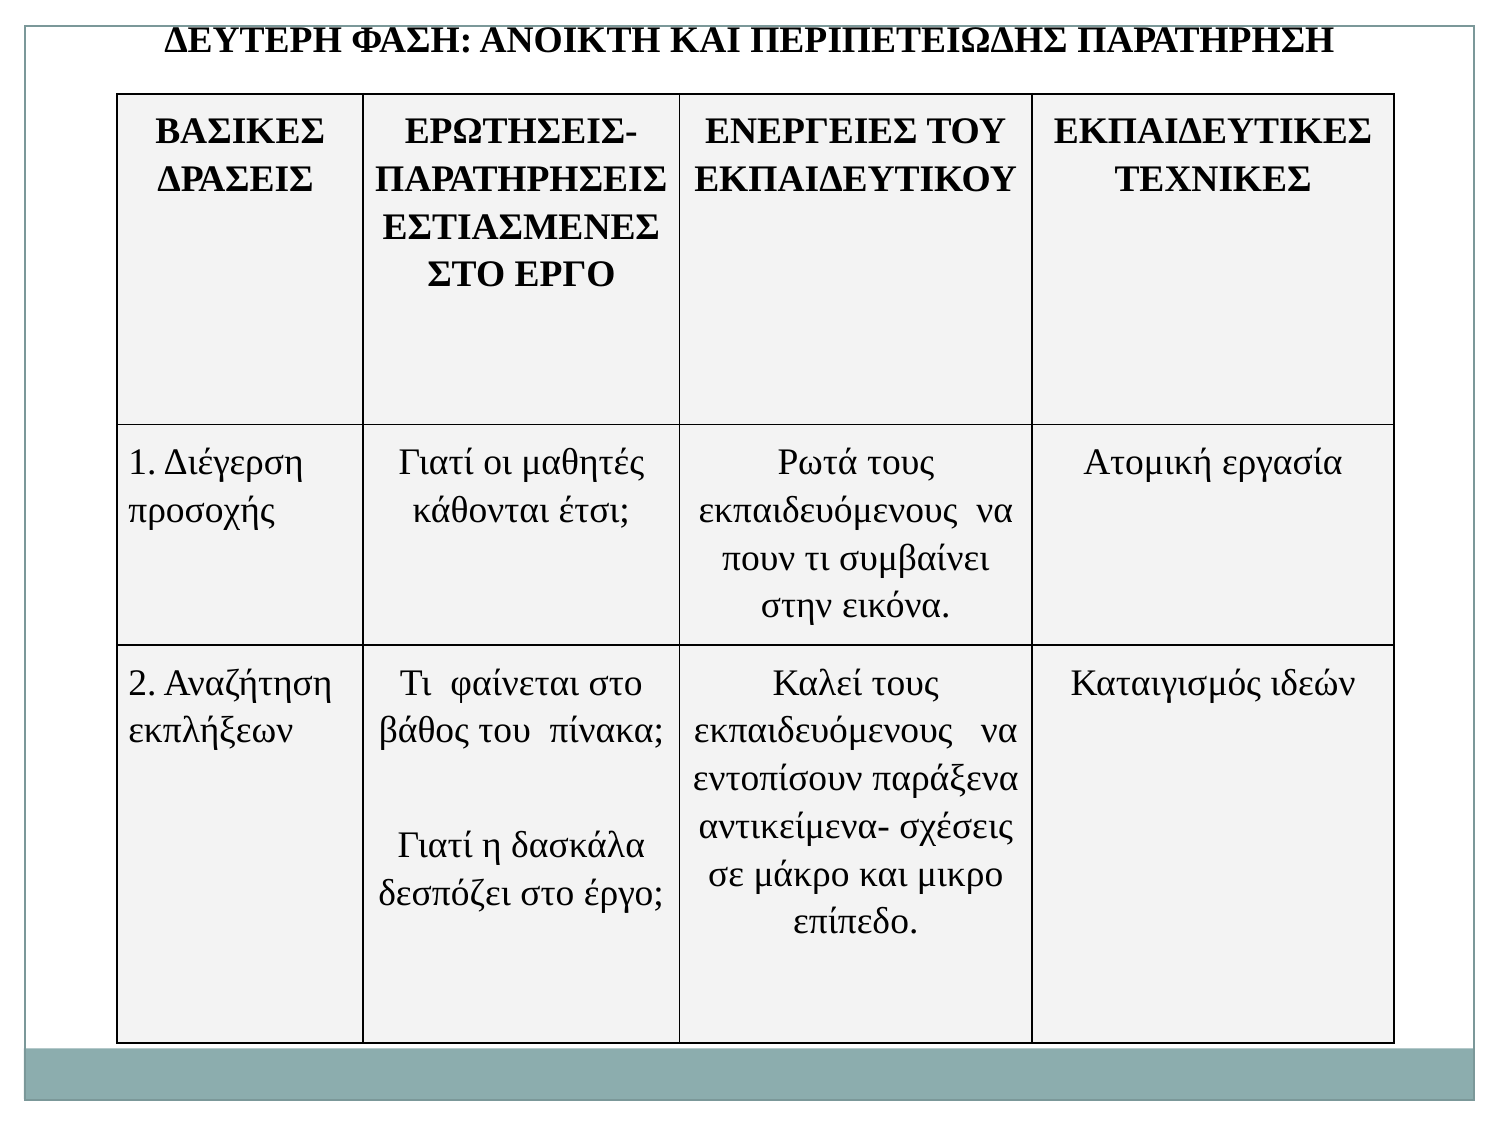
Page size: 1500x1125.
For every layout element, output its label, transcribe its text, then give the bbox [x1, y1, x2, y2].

table_cell 1. Διέγερση προσοχής [118, 425, 362, 644]
table_header ΕΚΠΑΙΔΕΥΤΙΚΕΣ ΤΕΧΝΙΚΕΣ [1033, 95, 1393, 424]
table_cell Καταιγισμός ιδεών [1033, 646, 1393, 1042]
table_header ΒΑΣΙΚΕΣ ΔΡΑΣΕΙΣ [118, 95, 362, 424]
text_box ΔΕΥΤΕΡΗ ΦΑΣΗ: ΑΝΟΙΚΤΗ ΚΑΙ ΠΕΡΙΠΕΤΕΙΩΔΗΣ ΠΑΡΑΤΗΡΗΣΗ [149, 7, 1351, 68]
table_cell Ρωτά τους εκπαιδευόμενους να πουν τι συμβαίνει στην εικόνα. [680, 425, 1031, 644]
table_cell Τι φαίνεται στο βάθος του πίνακα; Γιατί η δασκάλα δεσπόζει στο έργο; [364, 646, 679, 1042]
table_header ΕΡΩΤΗΣΕΙΣ- ΠΑΡΑΤΗΡΗΣΕΙΣ ΕΣΤΙΑΣΜΕΝΕΣ ΣΤΟ ΕΡΓΟ [364, 95, 679, 424]
table_header ΕΝΕΡΓΕΙΕΣ ΤΟΥ ΕΚΠΑΙΔΕΥΤΙΚΟΥ [680, 95, 1031, 424]
table_cell Γιατί οι μαθητές κάθονται έτσι; [364, 425, 679, 644]
table_cell 2. Αναζήτηση εκπλήξεων [118, 646, 362, 1042]
table_cell Ατομική εργασία [1033, 425, 1393, 644]
table_cell Καλεί τους εκπαιδευόμενους να εντοπίσουν παράξενα αντικείμενα- σχέσεις σε μάκρο και μικρο επίπεδο. [680, 646, 1031, 1042]
